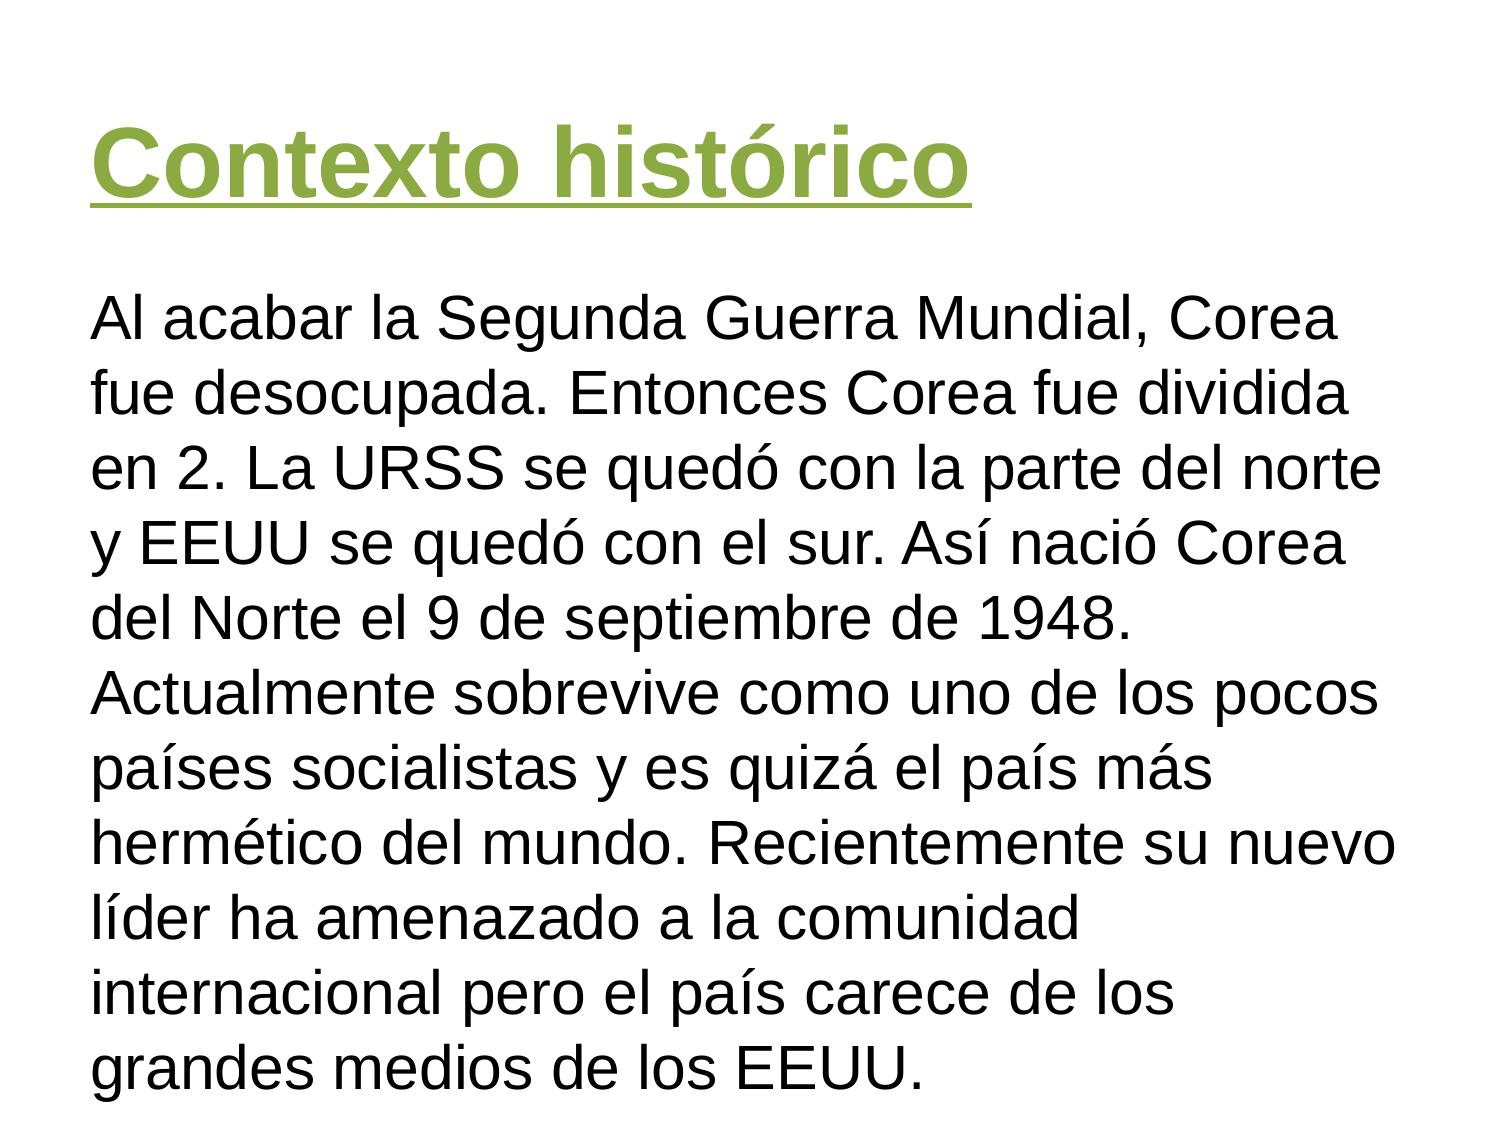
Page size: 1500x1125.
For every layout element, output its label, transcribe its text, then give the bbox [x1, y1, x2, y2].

list Al acabar la Segunda Guerra Mundial, Corea fue desocupada. Entonces Corea fue dividida en 2. La URSS se quedó con la parte del norte y EEUU se quedó con el sur. Así nació Corea del Norte el 9 de septiembre de 1948. Actualmente sobrevive como uno de los pocos países socialistas y es quizá el país más hermético del mundo. Recientemente su nuevo líder ha amenazado a la comunidad internacional pero el país carece de los grandes medios de los EEUU. [75, 262, 1425, 1078]
title Contexto histórico [75, 45, 1425, 233]
